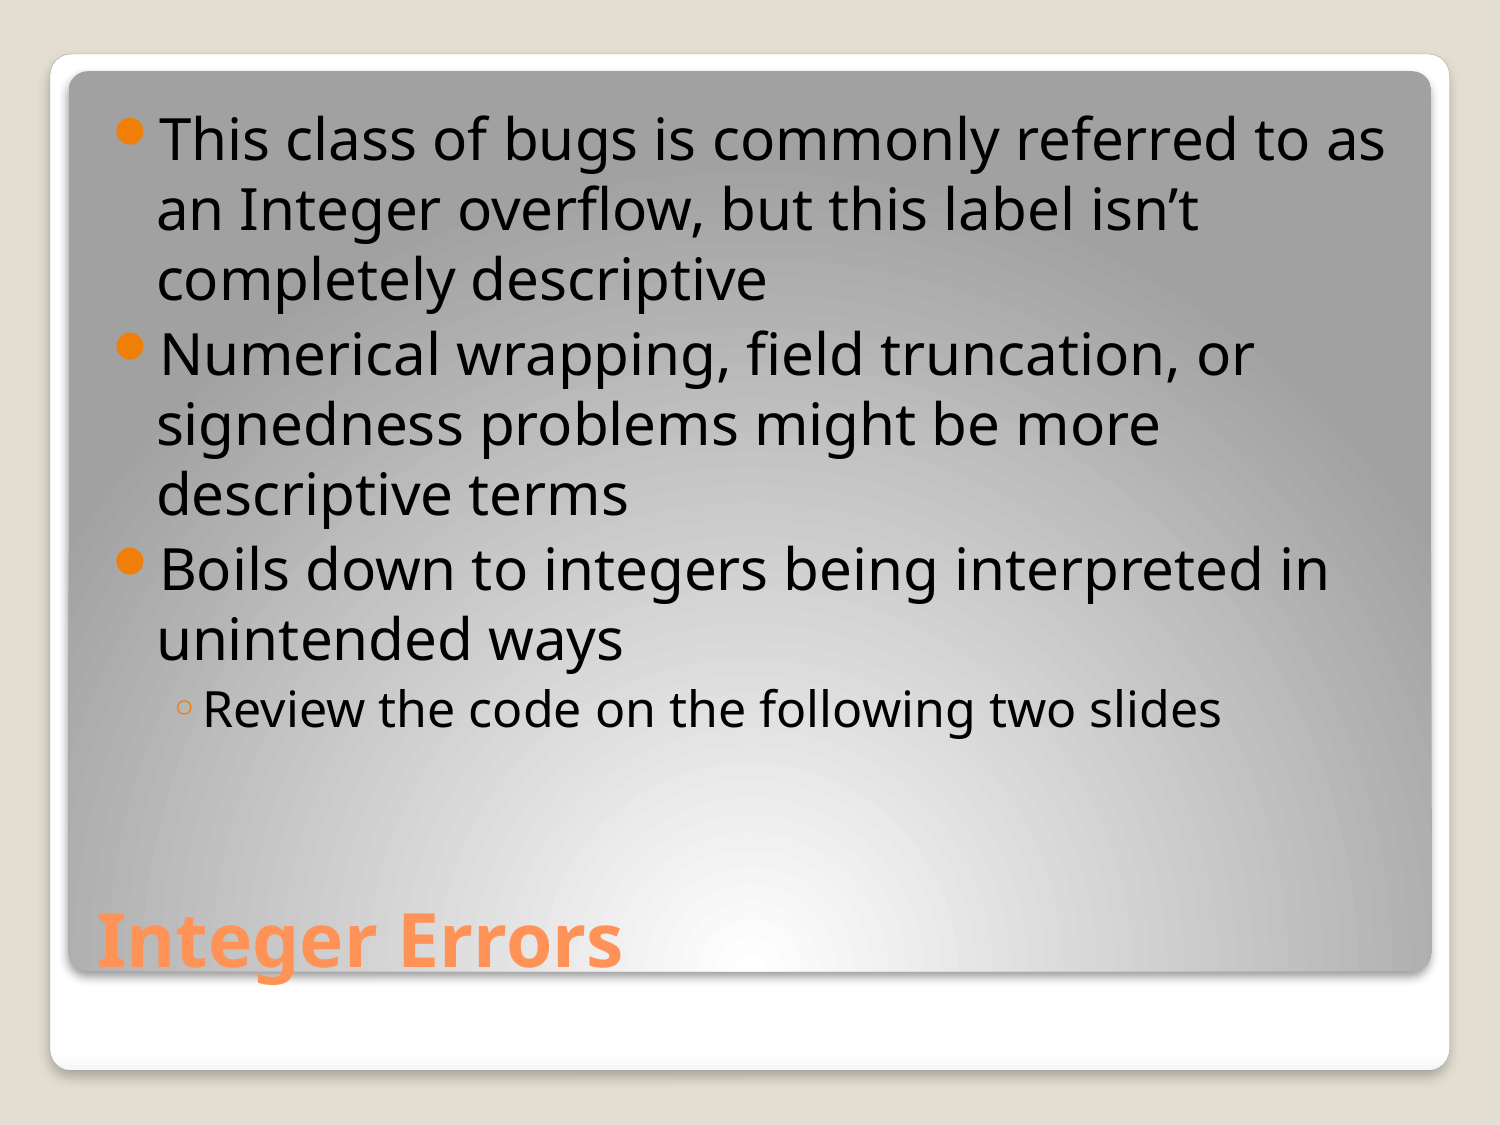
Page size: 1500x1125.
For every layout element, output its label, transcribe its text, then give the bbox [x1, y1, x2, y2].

list This class of bugs is commonly referred to as an Integer overflow, but this label isn’t completely descriptive Numerical wrapping, field truncation, or signedness problems might be more descriptive terms Boils down to integers being interpreted in unintended ways Review the code on the following two slides [82, 86, 1425, 774]
title Integer Errors [82, 817, 1425, 990]
